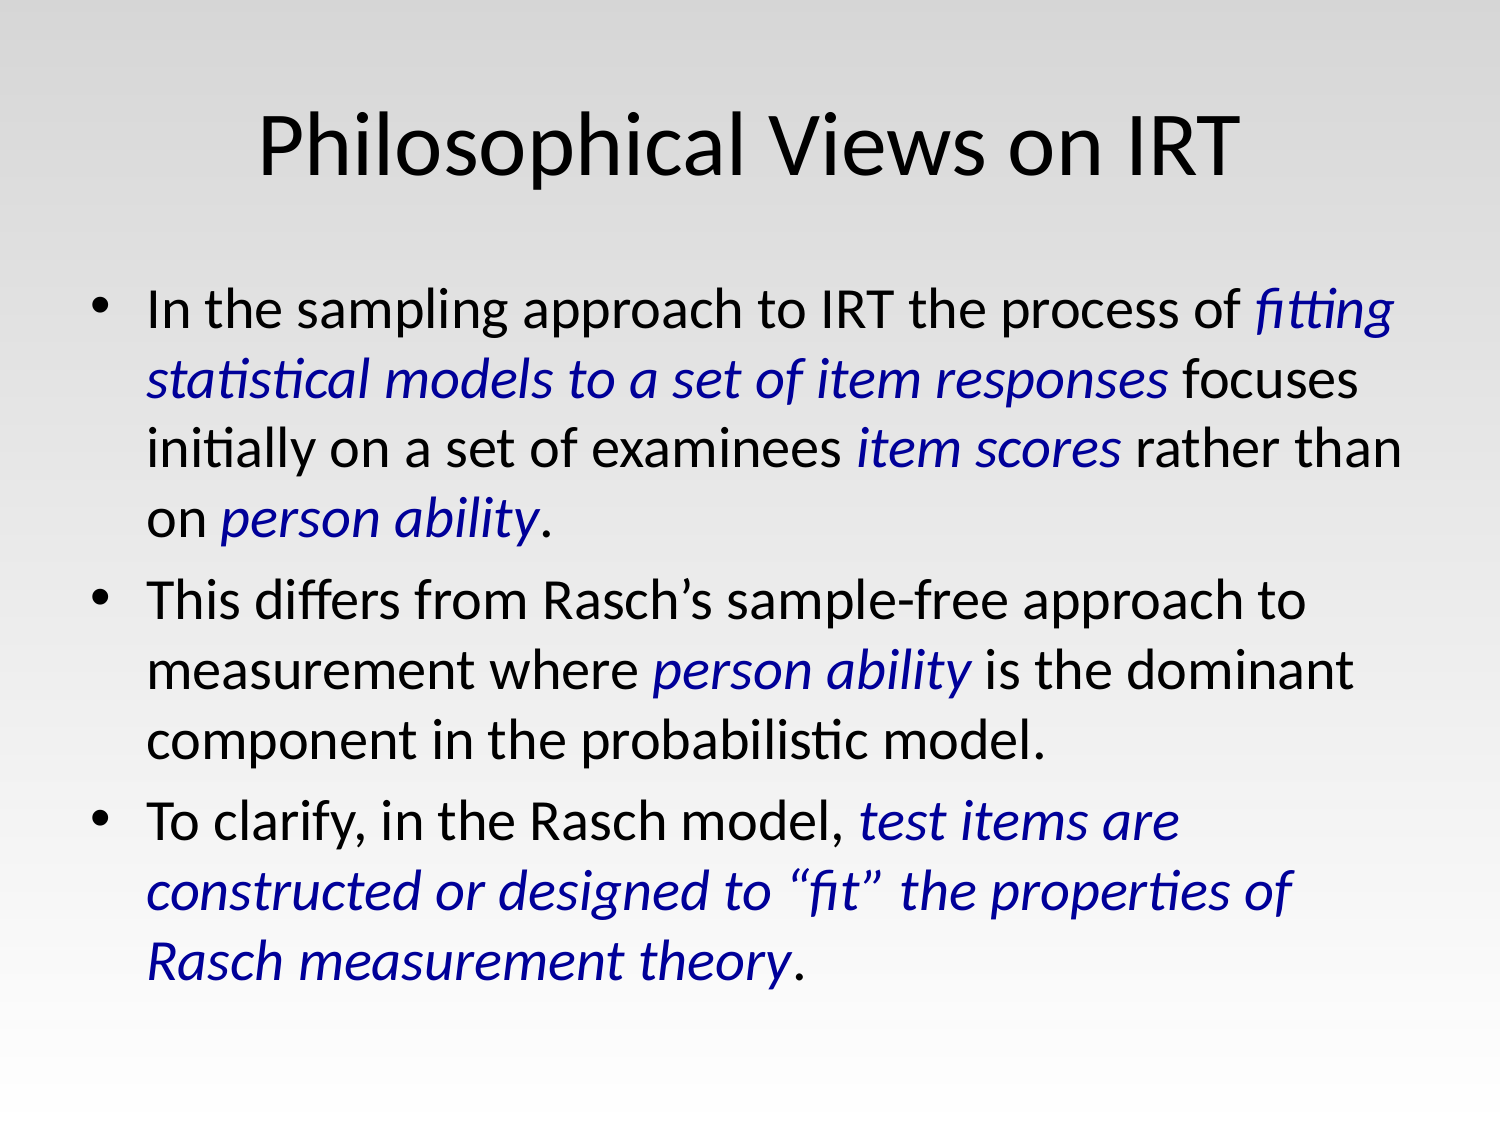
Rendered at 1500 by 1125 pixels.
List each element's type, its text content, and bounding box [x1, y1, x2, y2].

list In the sampling approach to IRT the process of fitting statistical models to a set of item responses focuses initially on a set of examinees item scores rather than on person ability. This differs from Rasch’s sample-free approach to measurement where person ability is the dominant component in the probabilistic model. To clarify, in the Rasch model, test items are constructed or designed to “fit” the properties of Rasch measurement theory. [75, 262, 1425, 1005]
title Philosophical Views on IRT [75, 45, 1425, 233]
